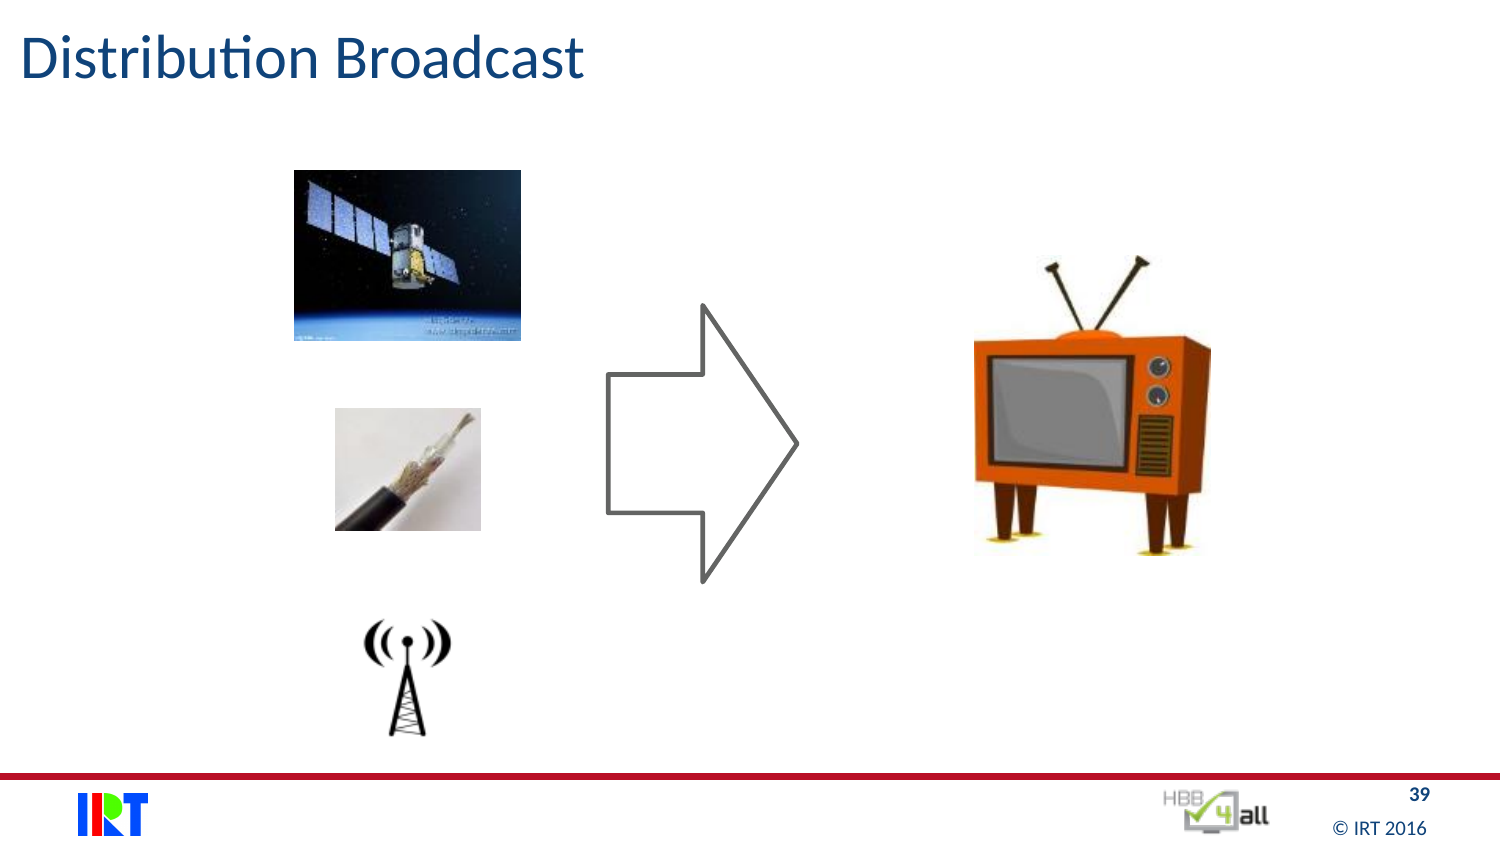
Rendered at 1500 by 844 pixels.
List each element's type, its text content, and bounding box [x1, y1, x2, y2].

picture [974, 254, 1211, 556]
title Distribution Broadcast [5, 0, 1199, 121]
picture [334, 408, 481, 531]
picture [78, 793, 148, 836]
picture [1163, 787, 1270, 844]
text_box [608, 305, 798, 583]
picture [361, 615, 454, 739]
picture [294, 170, 522, 341]
